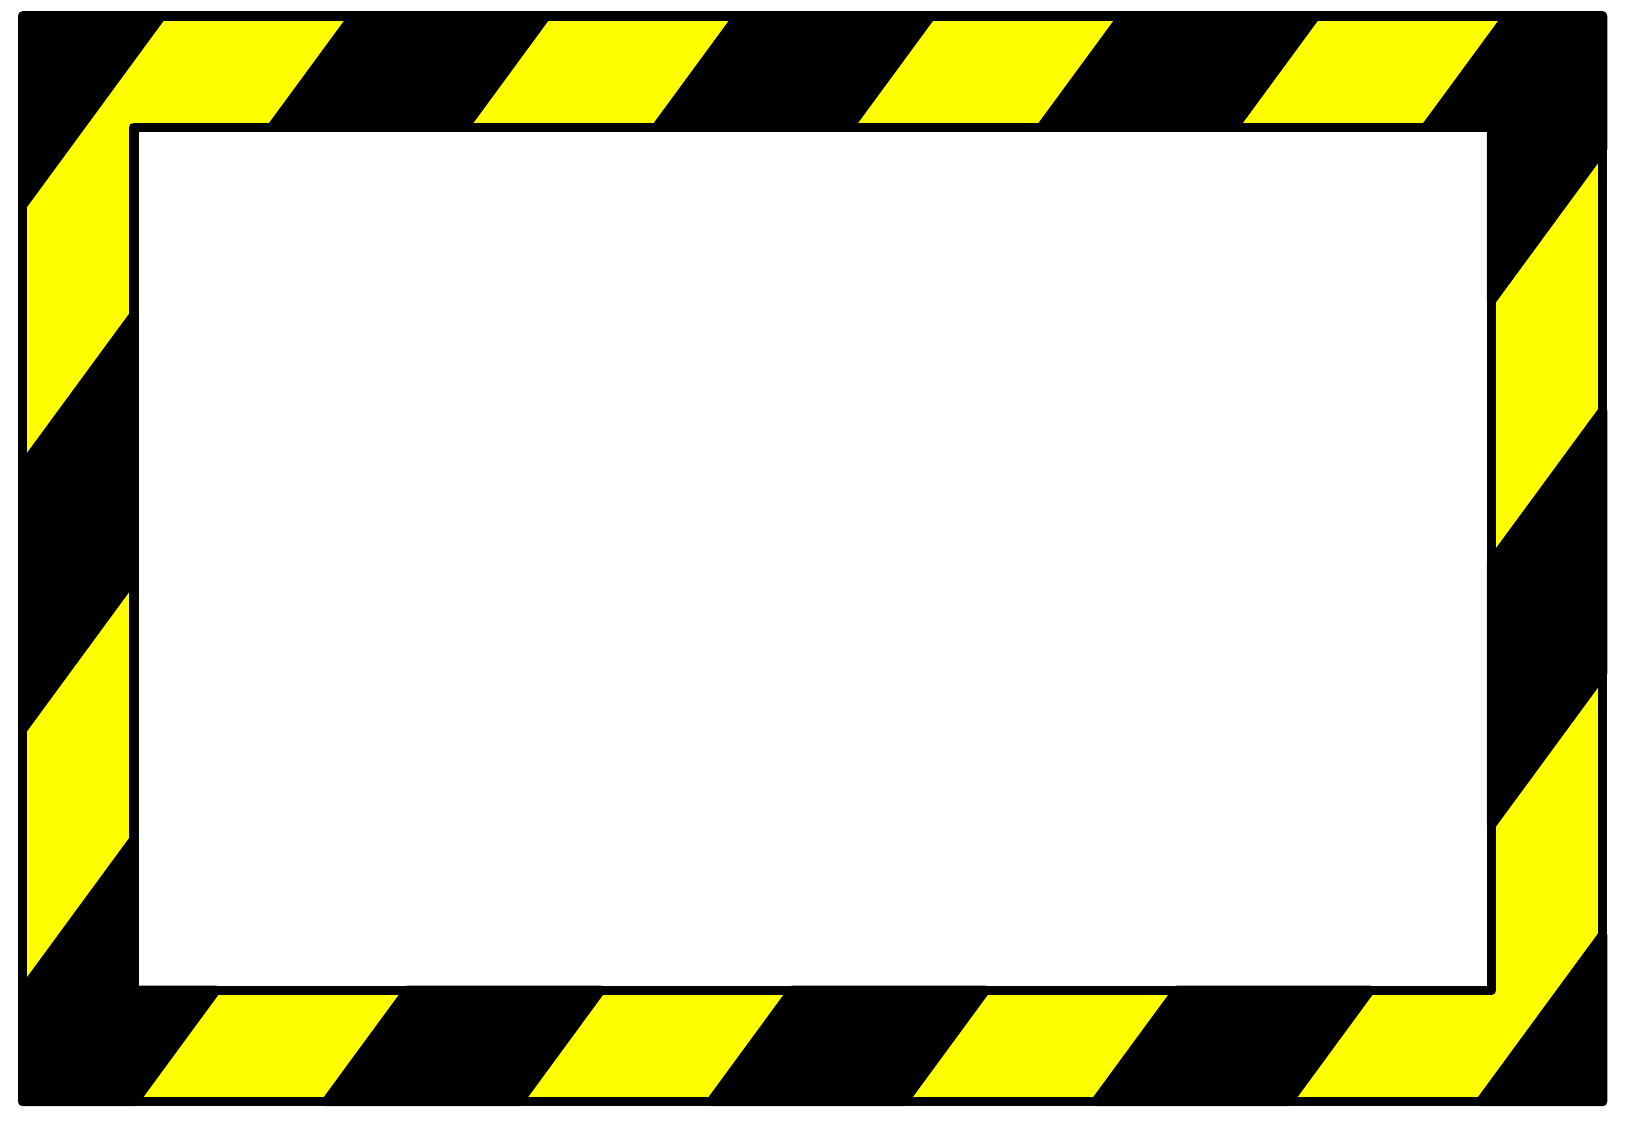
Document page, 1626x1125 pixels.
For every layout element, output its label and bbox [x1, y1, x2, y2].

text_box [135, 990, 407, 1102]
text_box [22, 315, 134, 730]
text_box [326, 990, 601, 1102]
text_box [1095, 990, 1371, 1102]
text_box [22, 16, 162, 205]
text_box [22, 579, 134, 990]
text_box [711, 990, 986, 1102]
text_box [22, 16, 352, 466]
text_box [1491, 150, 1603, 561]
text_box [850, 16, 1122, 128]
text_box [1235, 16, 1506, 128]
text_box [1480, 935, 1603, 1102]
text_box [1491, 410, 1603, 825]
text_box [271, 16, 546, 128]
text_box [1041, 16, 1316, 128]
text_box [656, 16, 931, 128]
text_box [1289, 675, 1603, 1102]
text_box [465, 16, 737, 128]
text_box [520, 990, 792, 1102]
text_box [22, 839, 216, 1102]
text_box [905, 990, 1176, 1102]
text_box [1425, 16, 1603, 301]
